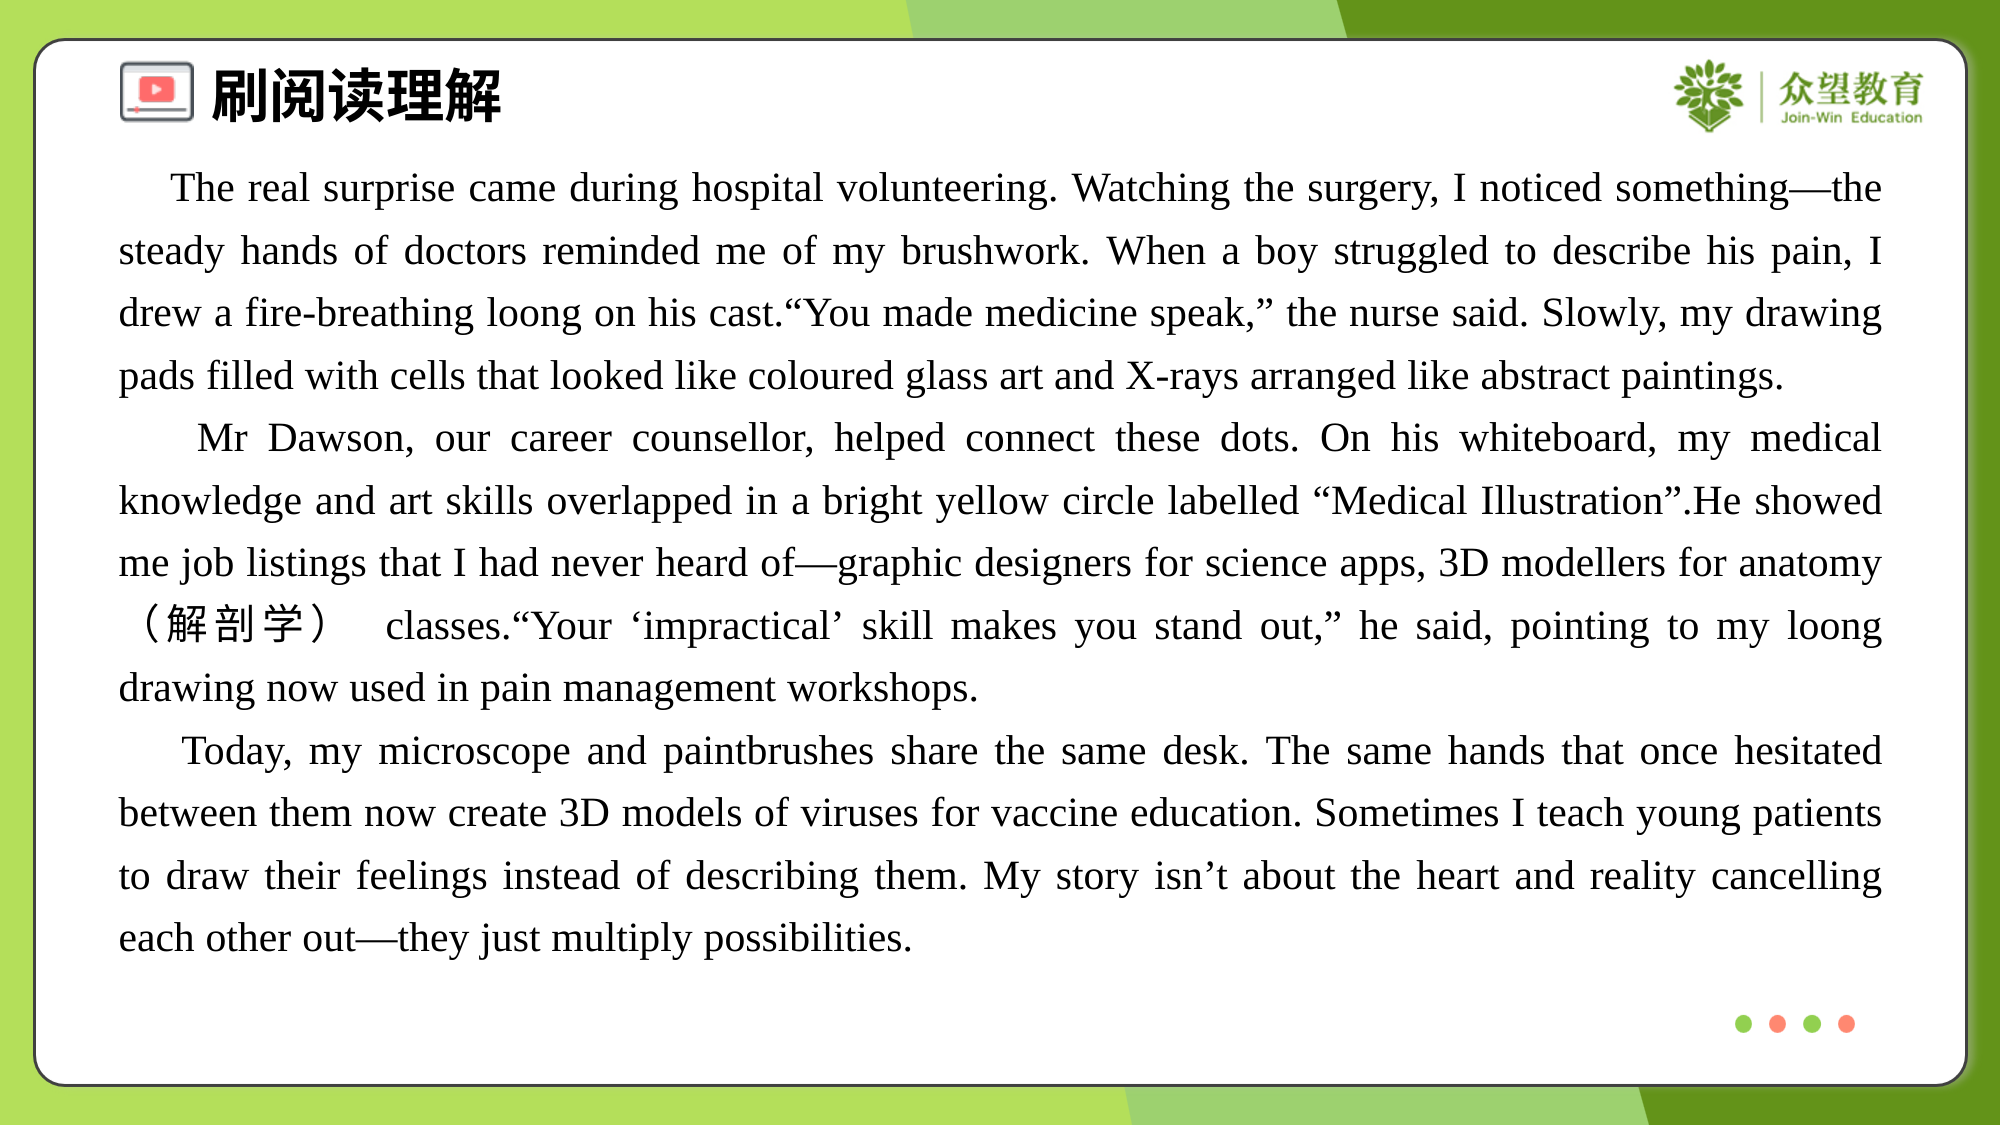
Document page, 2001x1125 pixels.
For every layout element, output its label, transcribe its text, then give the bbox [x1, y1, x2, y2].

text_box The real surprise came during hospital volunteering. Watching the surgery, I noticed something—the steady hands of doctors reminded me of my brushwork. When a boy struggled to describe his pain, I drew a fire-breathing loong on his cast.“You made medicine speak,” the nurse said. Slowly, my drawing pads filled with cells that looked like coloured glass art and X-rays arranged like abstract paintings. Mr Dawson, our career counsellor, helped connect these dots. On his whiteboard, my medical knowledge and art skills overlapped in a bright yellow circle labelled “Medical Illustration”.He showed me job listings that I had never heard of—graphic designers for science apps, 3D modellers for anatomy （解剖学） classes.“Your ‘impractical’ skill makes you stand out,” he said, pointing to my loong drawing now used in pain management workshops. Today, my microscope and paintbrushes share the same desk. The same hands that once hesitated between them now create 3D models of viruses for vaccine education. Sometimes I teach young patients to draw their feelings instead of describing them. My story isn’t about the heart and reality cancelling each other out—they just multiply possibilities. [118, 147, 1883, 1018]
picture [0, 0, 2000, 1125]
